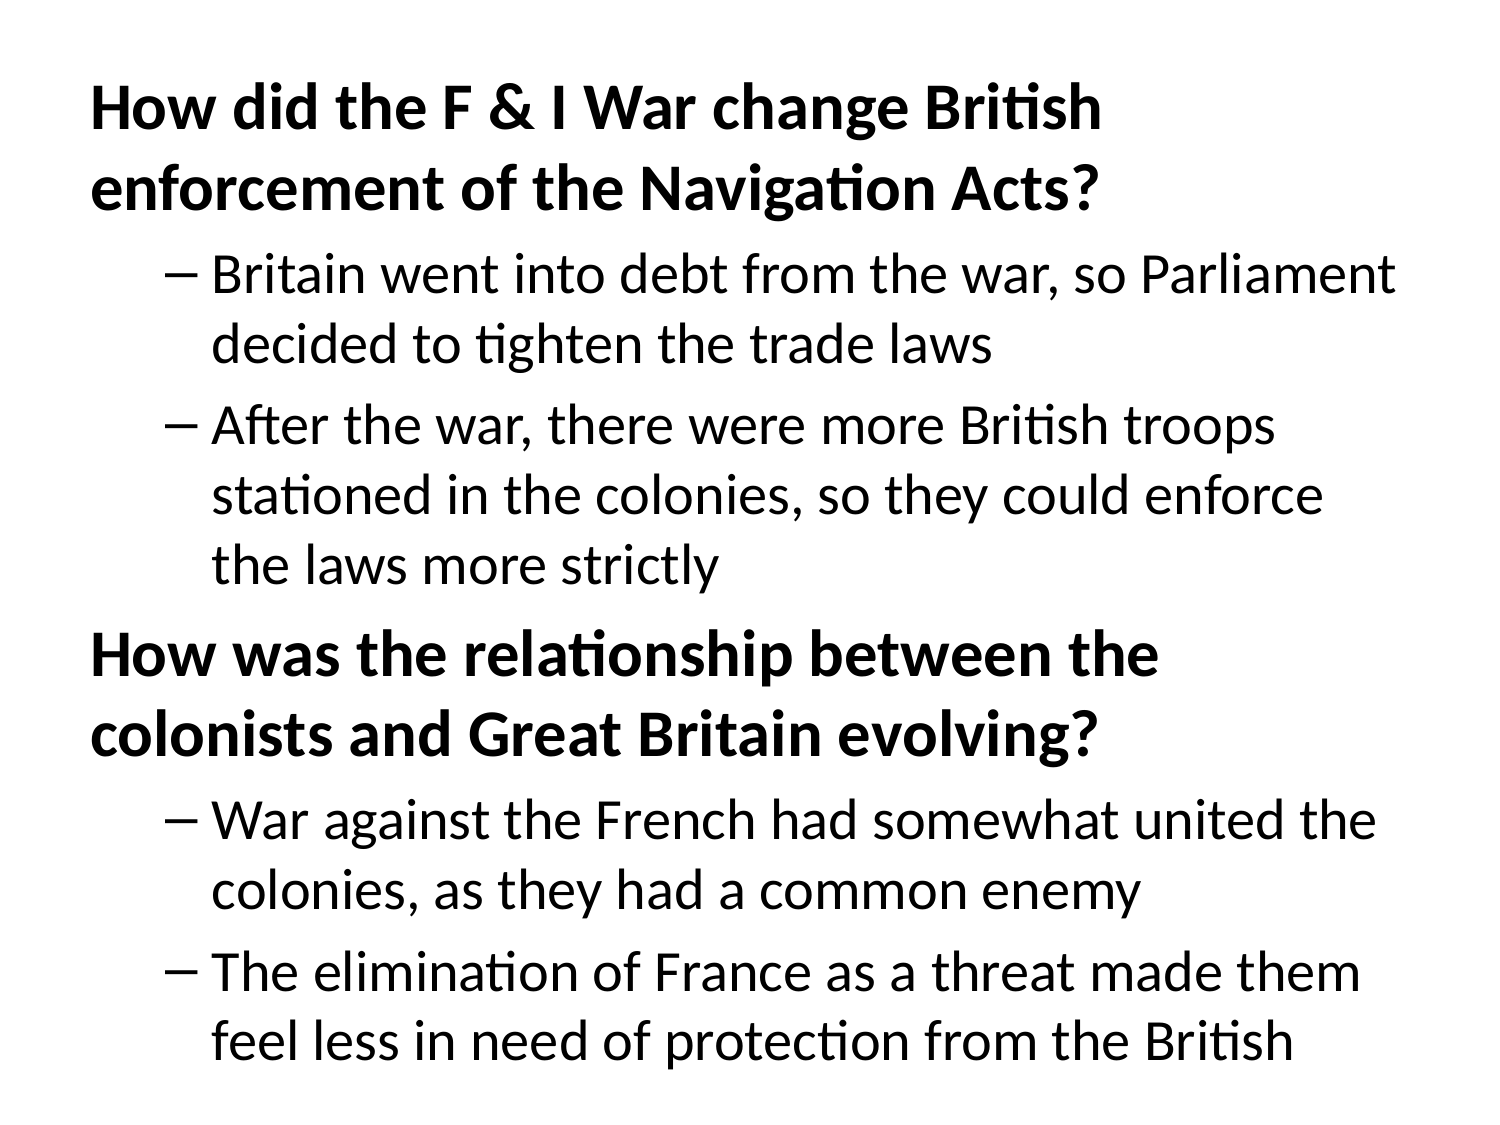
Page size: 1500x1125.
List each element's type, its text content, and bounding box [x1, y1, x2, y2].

list How did the F & I War change British enforcement of the Navigation Acts? Britain went into debt from the war, so Parliament decided to tighten the trade laws After the war, there were more British troops stationed in the colonies, so they could enforce the laws more strictly How was the relationship between the colonists and Great Britain evolving? War against the French had somewhat united the colonies, as they had a common enemy The elimination of France as a threat made them feel less in need of protection from the British [75, 55, 1425, 1092]
